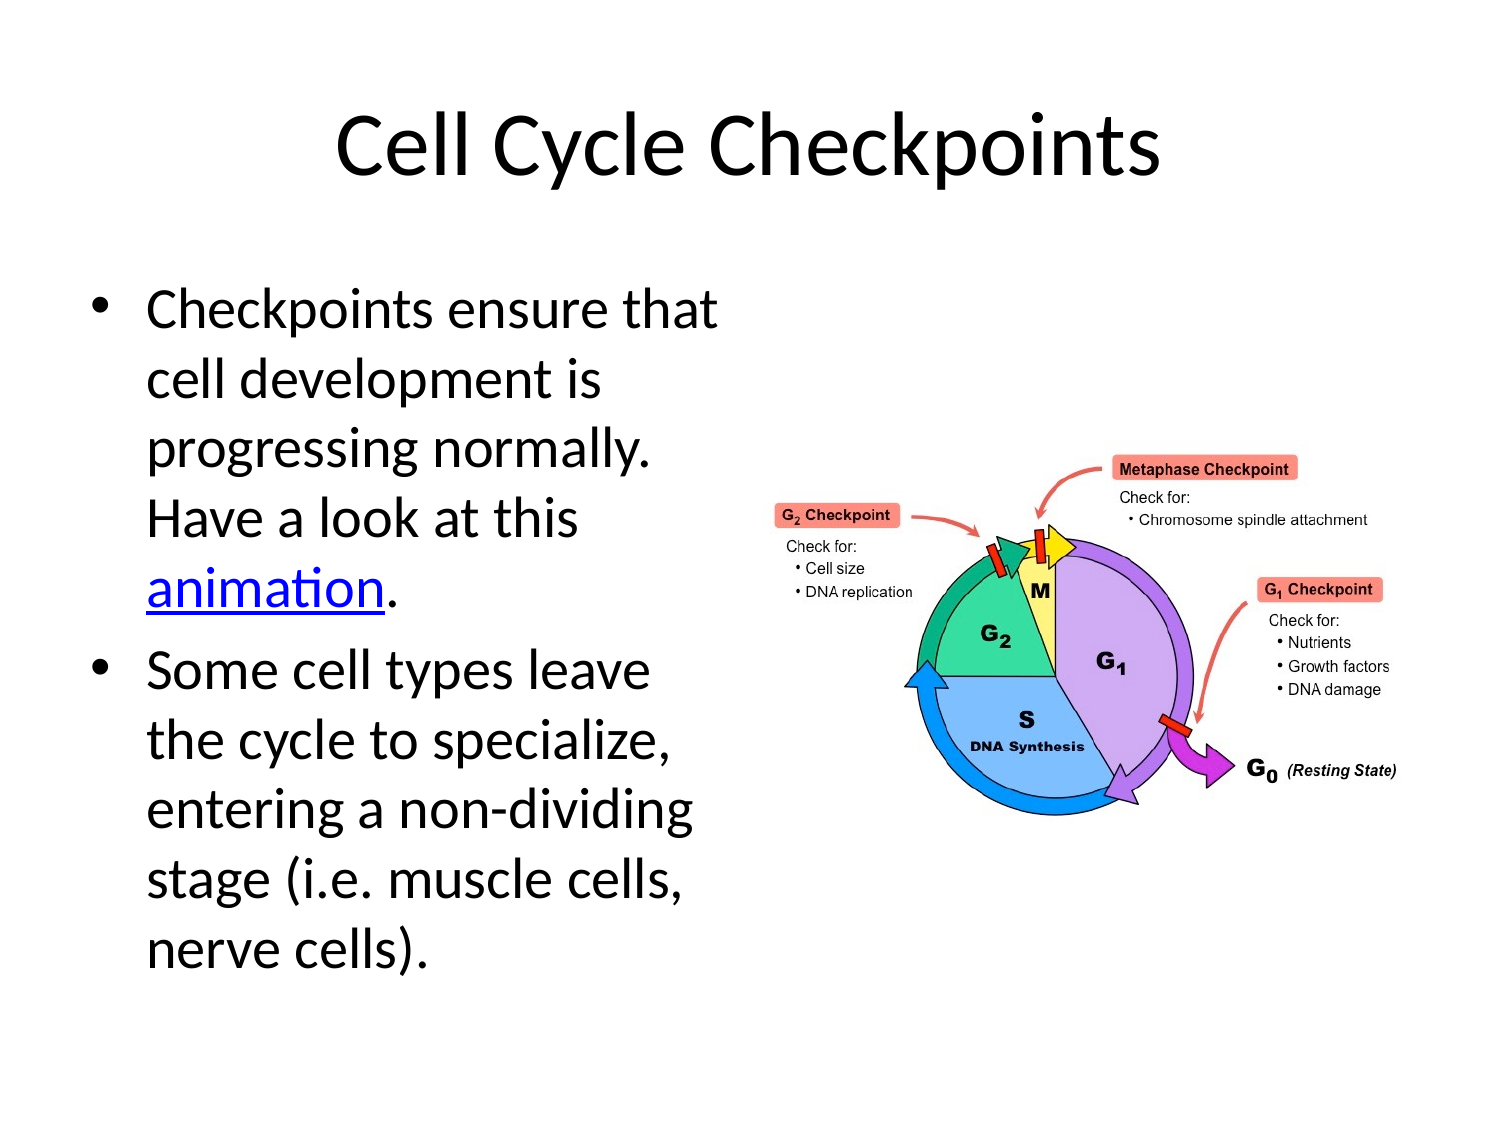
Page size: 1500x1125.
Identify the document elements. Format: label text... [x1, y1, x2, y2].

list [762, 262, 1426, 1006]
title Cell Cycle Checkpoints [75, 45, 1425, 233]
list Checkpoints ensure that cell development is progressing normally. Have a look at this animation. Some cell types leave the cycle to specialize, entering a non-dividing stage (i.e. muscle cells, nerve cells). [75, 262, 738, 1005]
